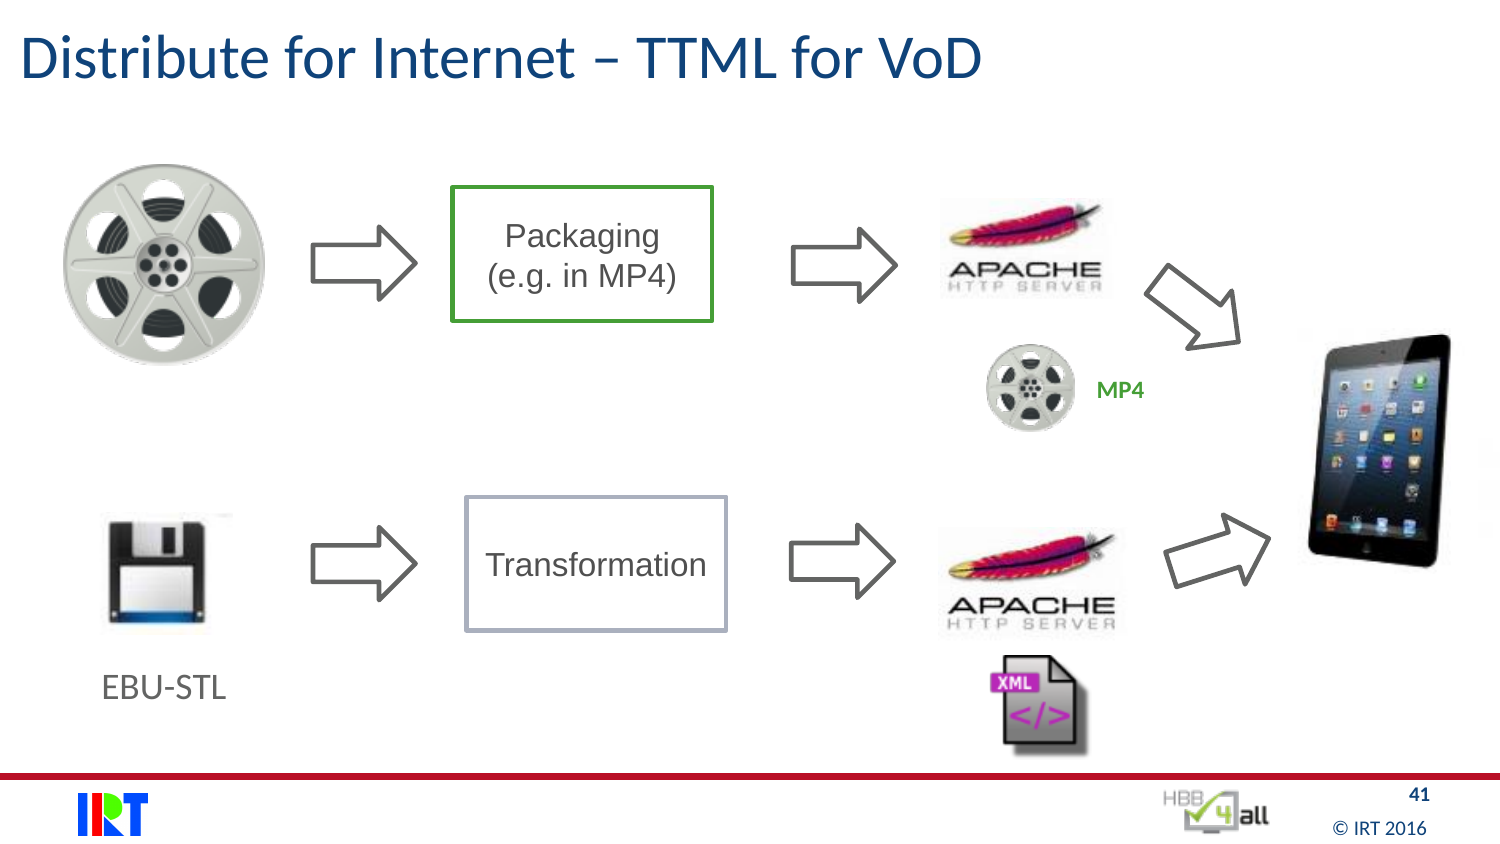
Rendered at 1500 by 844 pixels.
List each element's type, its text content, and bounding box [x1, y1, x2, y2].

picture [84, 512, 233, 635]
picture [1260, 328, 1500, 574]
picture [986, 344, 1075, 433]
picture [1163, 787, 1270, 844]
text_box [1145, 265, 1239, 349]
text_box MP4 [1081, 365, 1160, 411]
text_box [1165, 514, 1255, 587]
text_box [793, 228, 896, 302]
text_box Transformation [464, 495, 728, 633]
text_box EBU-STL [86, 654, 242, 715]
text_box [312, 527, 416, 601]
picture [938, 526, 1137, 650]
text_box [312, 226, 416, 300]
title Distribute for Internet – TTML for VoD [5, 0, 1199, 121]
text_box [791, 524, 894, 598]
picture [78, 793, 148, 836]
picture [989, 655, 1093, 761]
picture [63, 164, 265, 366]
picture [940, 197, 1121, 310]
text_box Packaging (e.g. in MP4) [450, 185, 714, 323]
